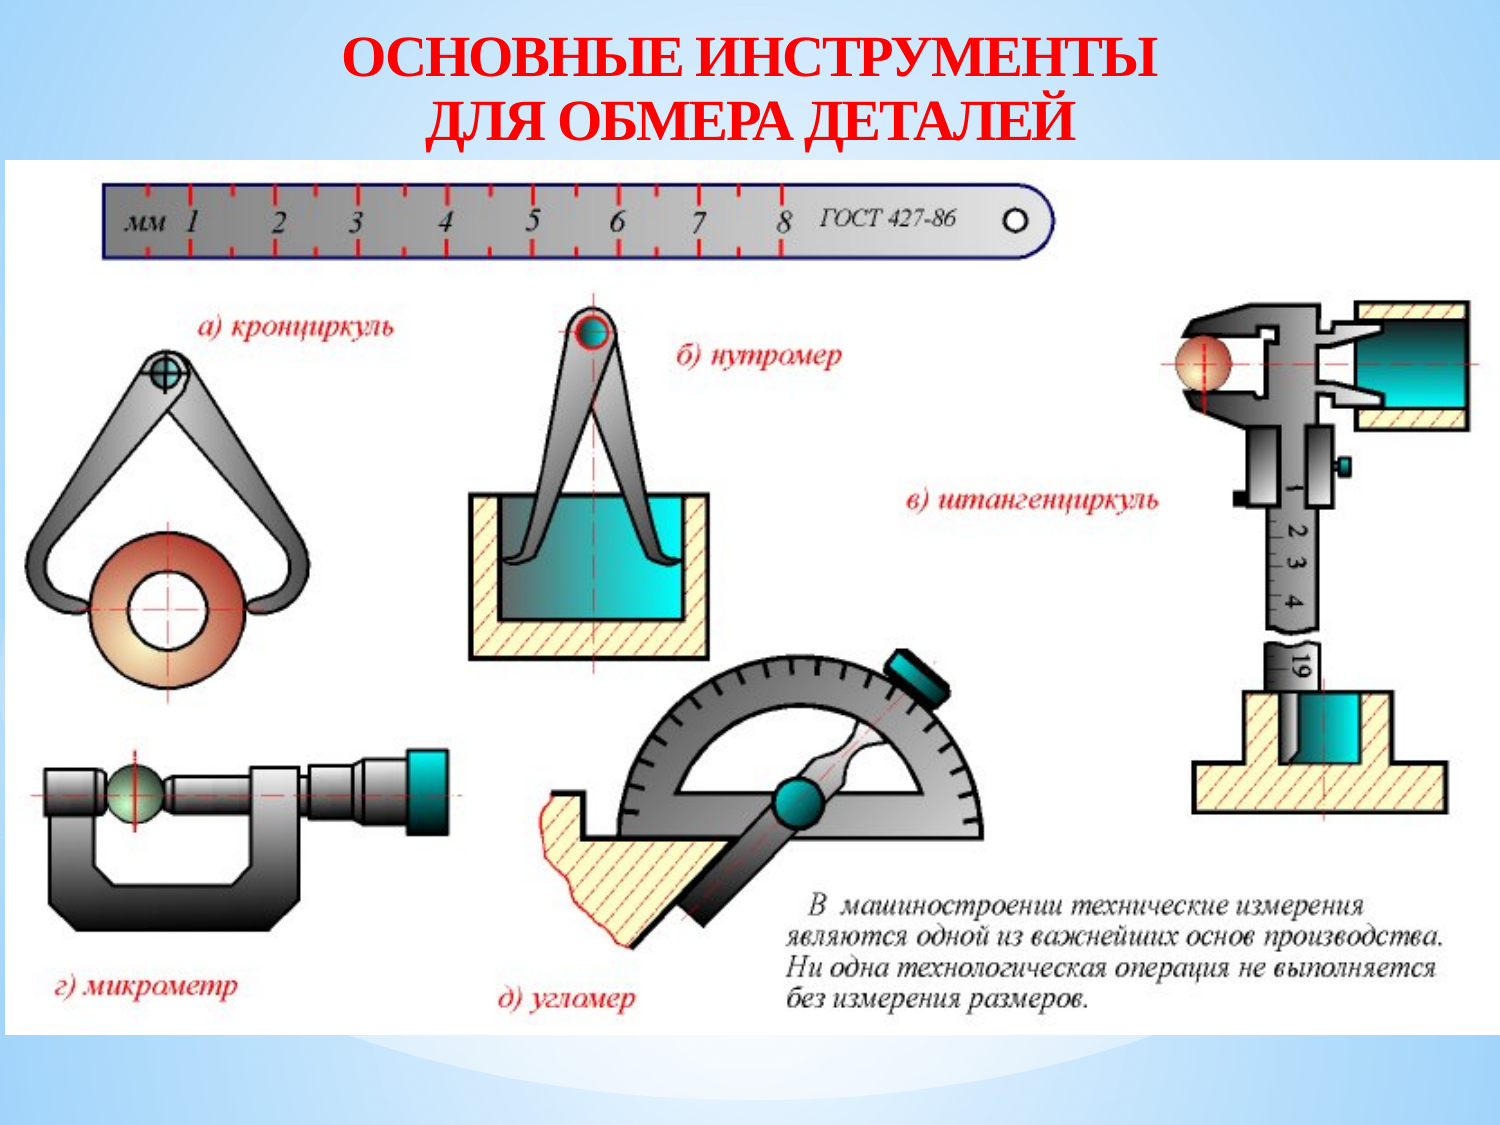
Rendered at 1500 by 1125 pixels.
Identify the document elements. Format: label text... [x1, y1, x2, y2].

picture [4, 160, 1500, 1036]
list Основные инструменты для обмера деталей [17, 19, 1483, 159]
